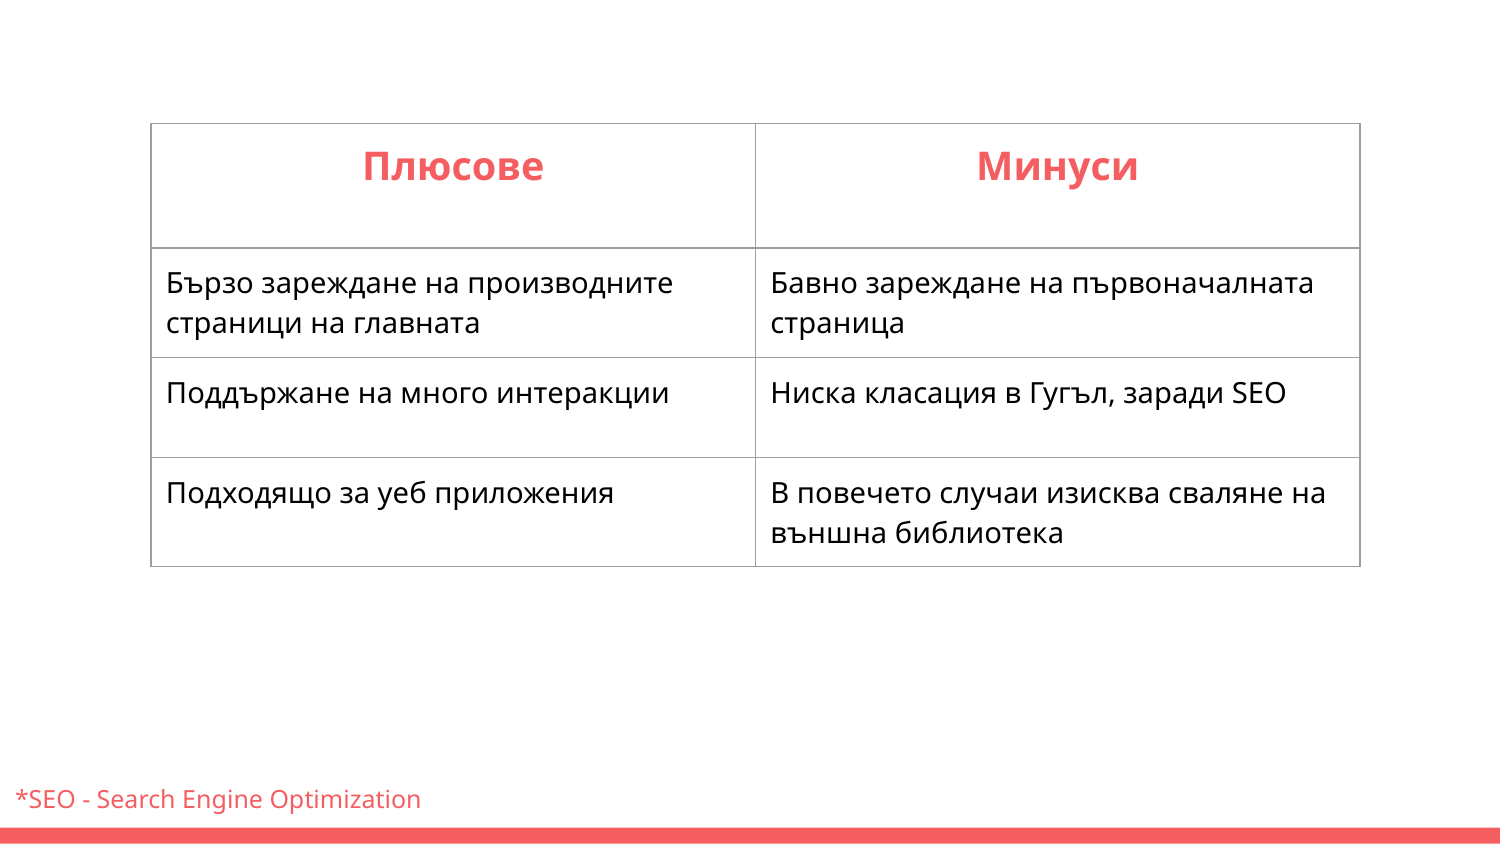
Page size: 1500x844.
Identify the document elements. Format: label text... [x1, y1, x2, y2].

table_cell Ниска класация в Гугъл, заради SEO [756, 358, 1359, 457]
table_header Минуси [756, 124, 1359, 247]
table_header Плюсове [152, 124, 755, 247]
table_cell Бързо зареждане на производните страници на главната [152, 249, 755, 357]
table_cell Бавно зареждане на първоначалната страница [756, 249, 1359, 357]
table_cell Поддържане на много интеракции [152, 358, 755, 457]
text_box *SEO - Search Engine Optimization [0, 768, 978, 829]
table_cell Подходящо за уеб приложения [152, 458, 755, 566]
table_cell В повечето случаи изисква сваляне на външна библиотека [756, 458, 1359, 566]
